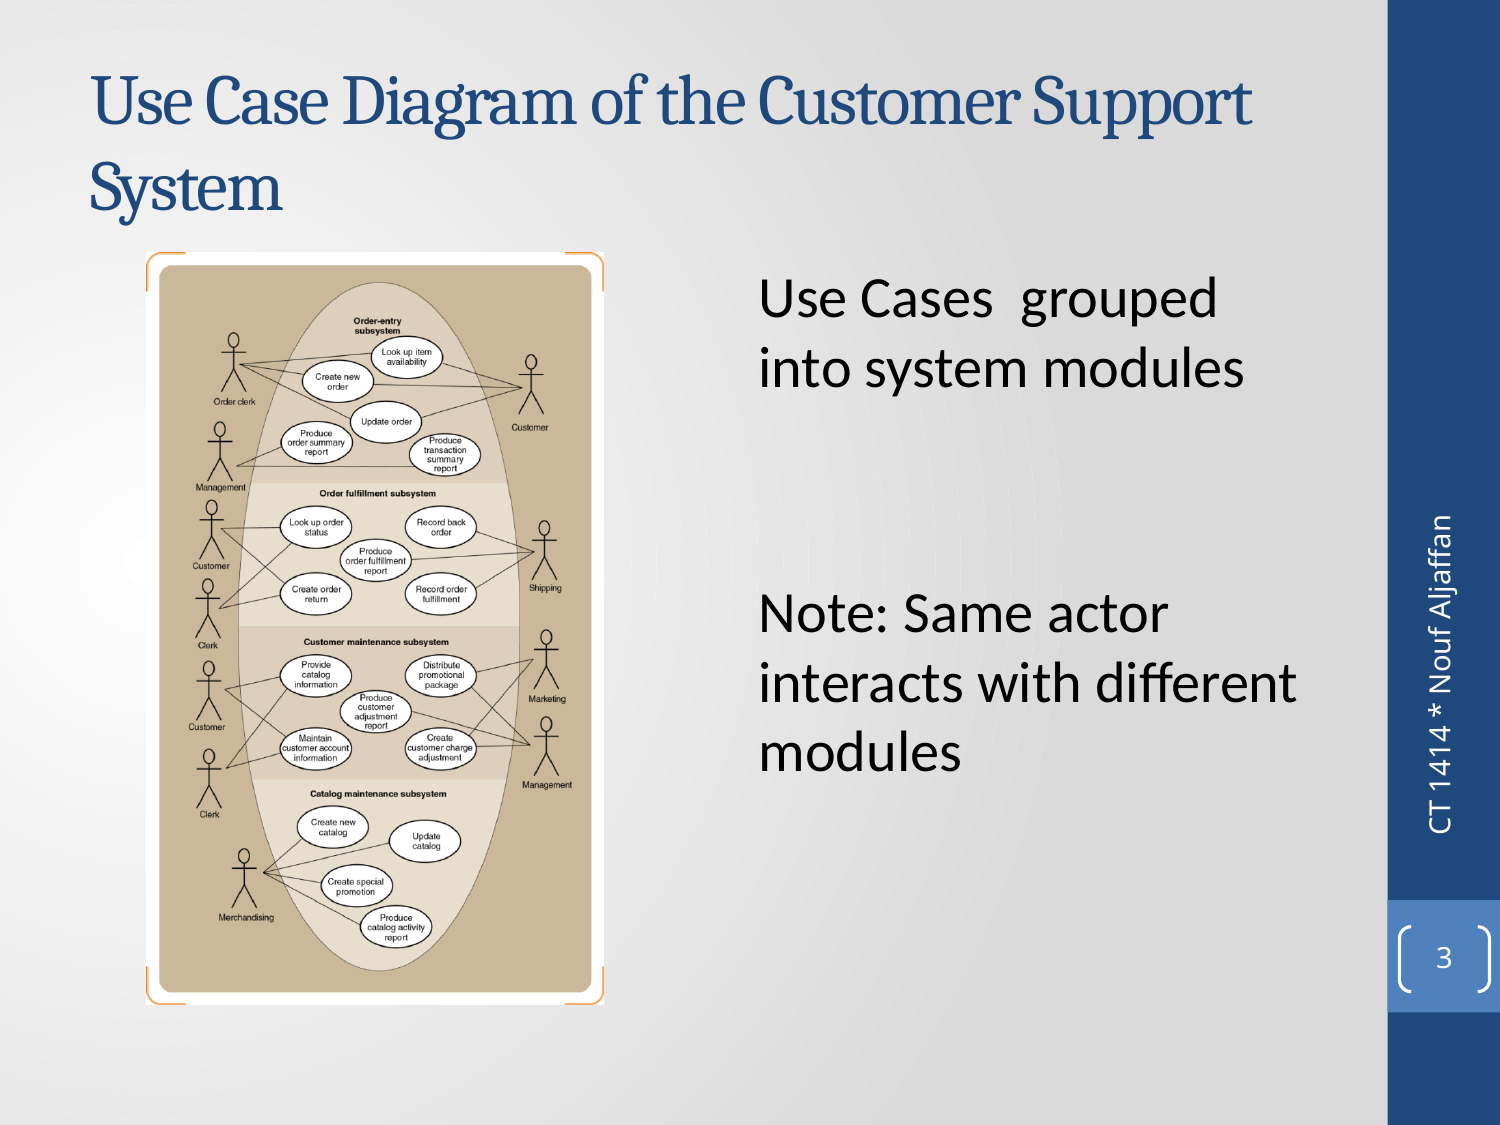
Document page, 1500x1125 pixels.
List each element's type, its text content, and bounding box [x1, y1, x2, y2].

title Use Case Diagram of the Customer Support System [75, 45, 1325, 233]
list Use Cases grouped into system modules Note: Same actor interacts with different modules [725, 251, 1325, 1005]
slide_number 3 [1397, 925, 1492, 994]
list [145, 251, 604, 1006]
footer CT 1414 * Nouf Aljaffan [1408, 500, 1469, 889]
